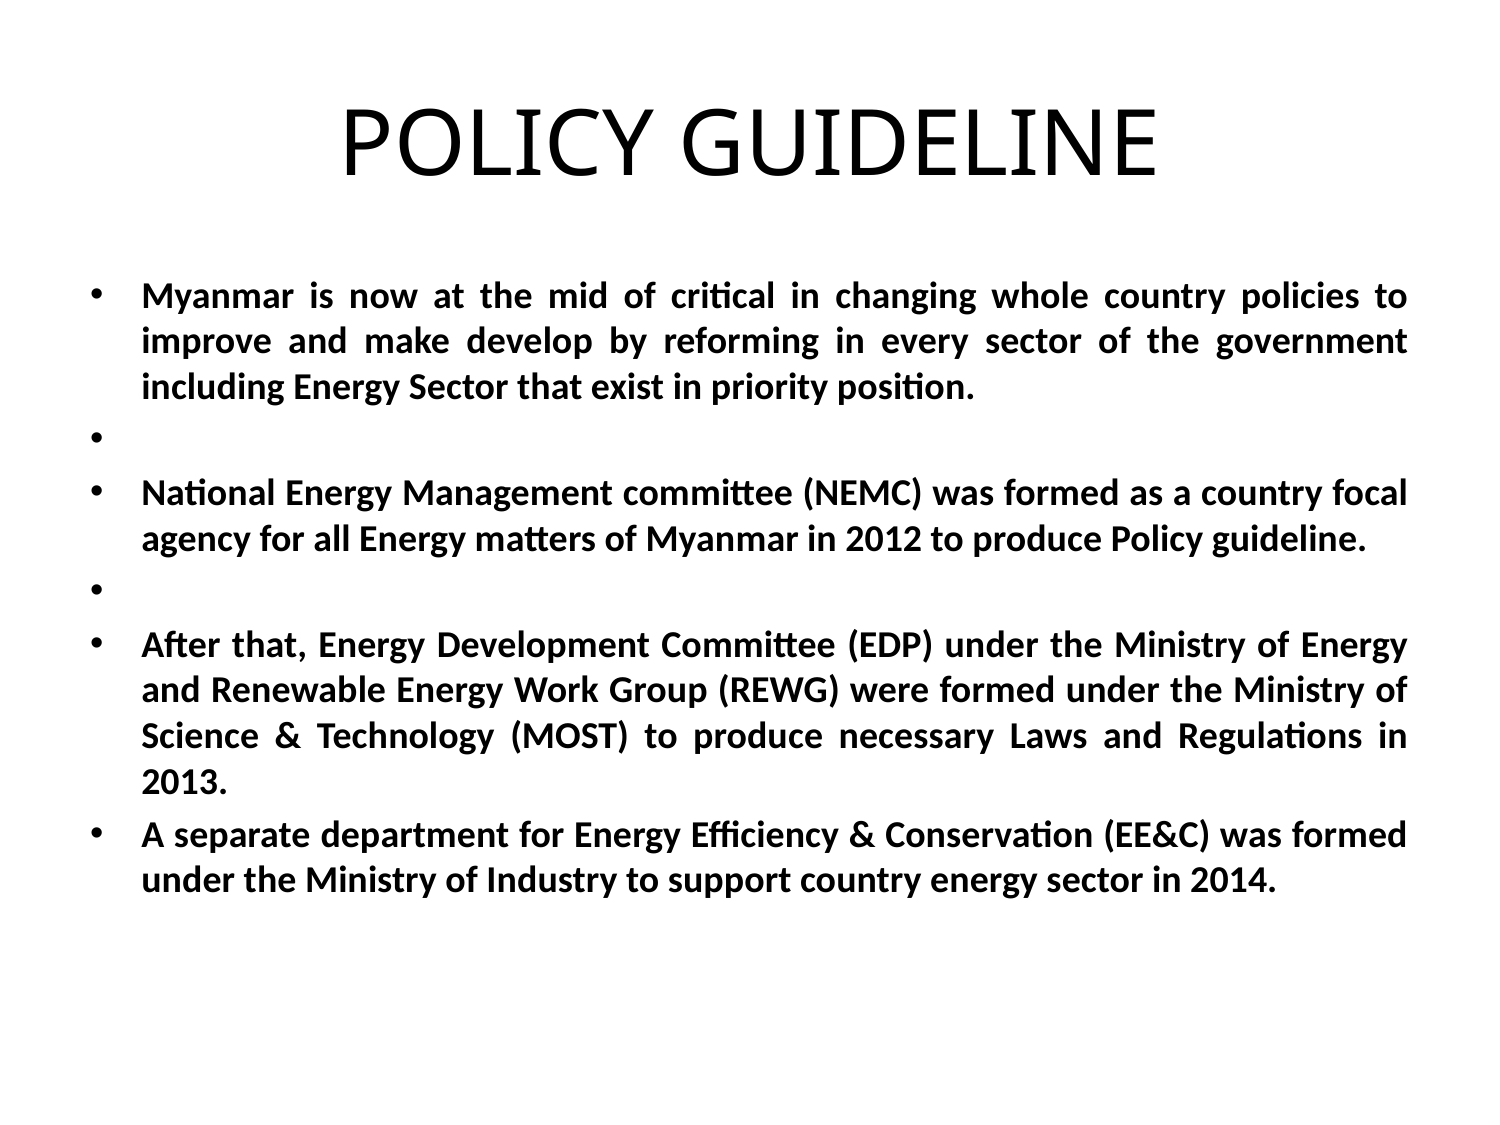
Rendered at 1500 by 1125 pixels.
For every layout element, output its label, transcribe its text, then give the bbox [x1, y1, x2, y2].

title POLICY GUIDELINE [75, 45, 1425, 233]
list Myanmar is now at the mid of critical in changing whole country policies to improve and make develop by reforming in every sector of the government including Energy Sector that exist in priority position. National Energy Management committee (NEMC) was formed as a country focal agency for all Energy matters of Myanmar in 2012 to produce Policy guideline. After that, Energy Development Committee (EDP) under the Ministry of Energy and Renewable Energy Work Group (REWG) were formed under the Ministry of Science & Technology (MOST) to produce necessary Laws and Regulations in 2013. A separate department for Energy Efficiency & Conservation (EE&C) was formed under the Ministry of Industry to support country energy sector in 2014. [75, 262, 1425, 1005]
